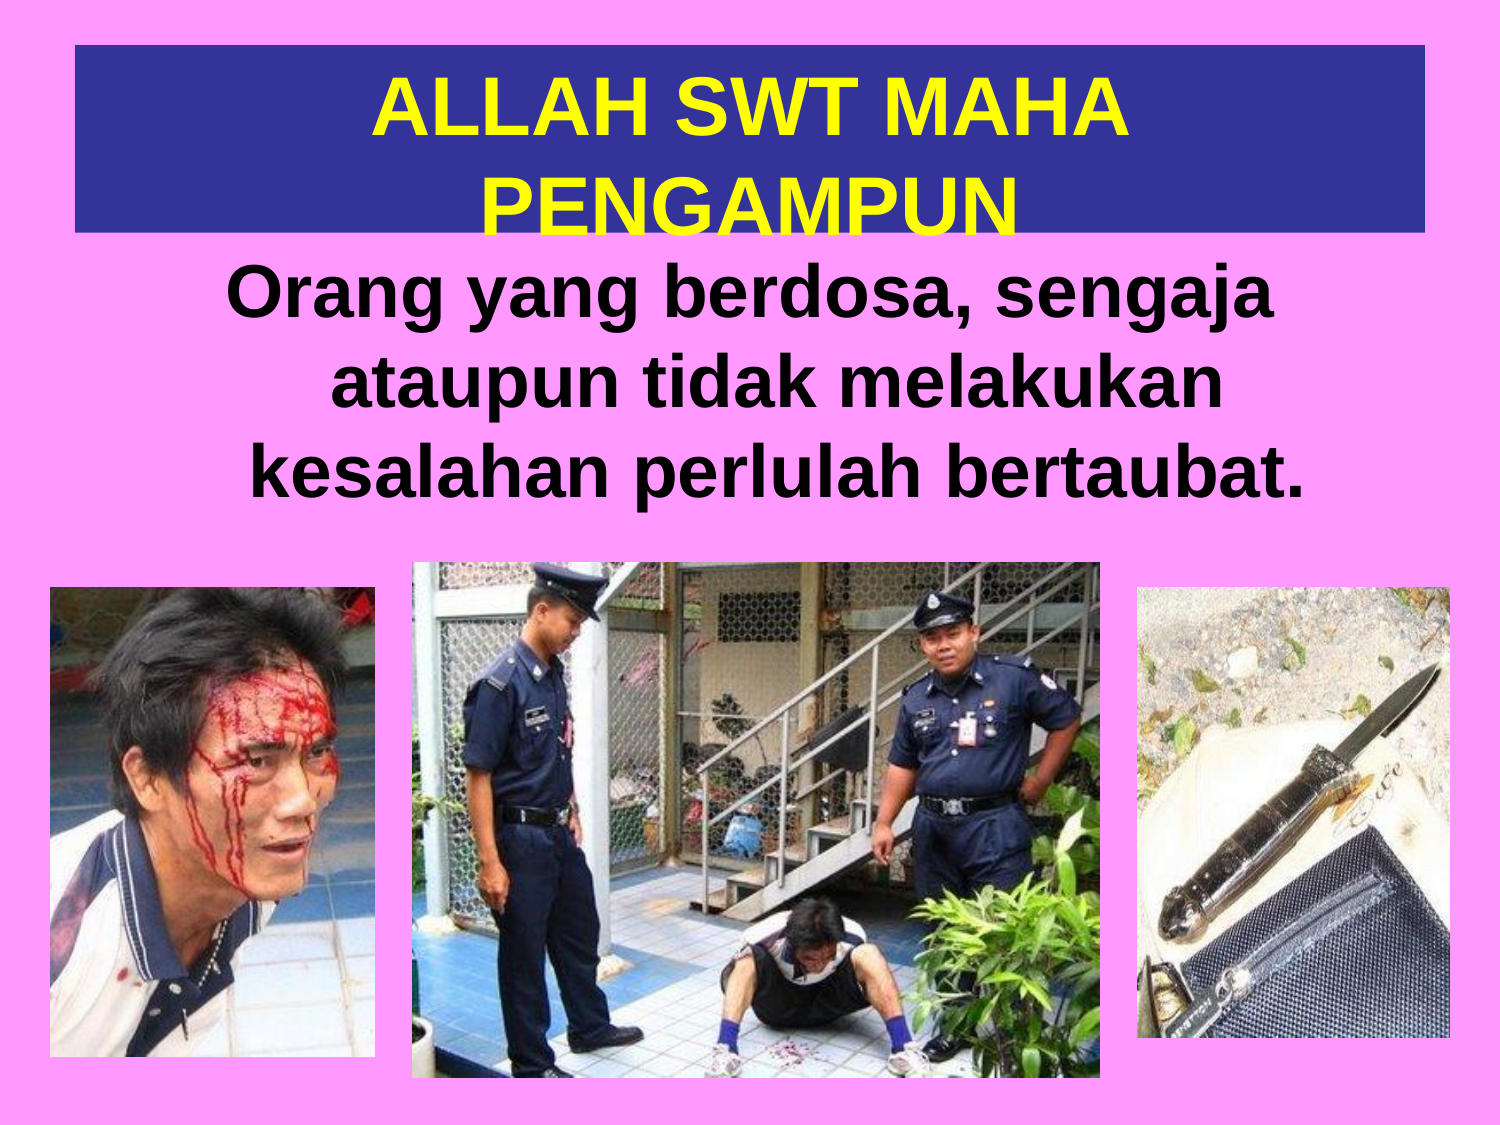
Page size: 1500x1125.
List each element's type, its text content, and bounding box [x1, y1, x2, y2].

picture [1137, 587, 1451, 1038]
picture [412, 562, 1101, 1079]
title ALLAH SWT MAHA PENGAMPUN [75, 45, 1425, 174]
list Orang yang berdosa, sengaja ataupun tidak melakukan kesalahan perlulah bertaubat. [75, 174, 1425, 918]
picture [49, 587, 376, 1057]
